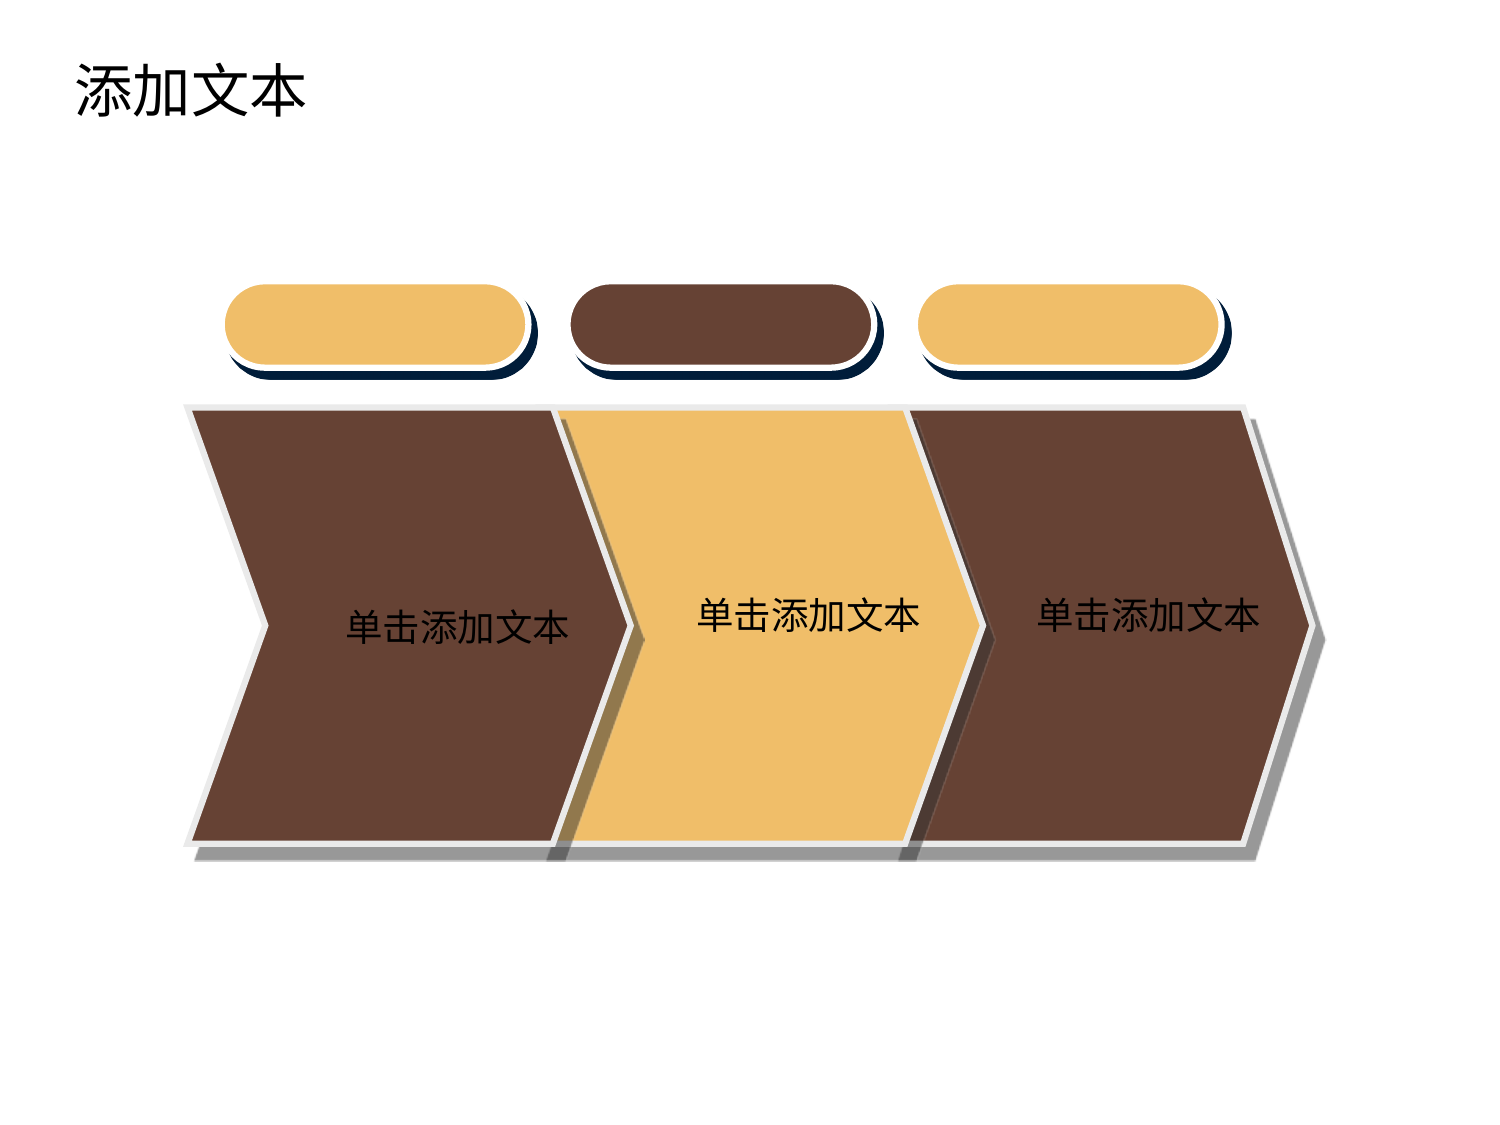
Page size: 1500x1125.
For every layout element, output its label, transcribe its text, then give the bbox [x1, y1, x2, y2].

text_box 单击添加文本 [1021, 575, 1277, 645]
text_box [554, 407, 984, 844]
text_box [221, 281, 529, 368]
text_box 单击添加文本 [330, 587, 585, 657]
text_box [906, 407, 1313, 844]
text_box 单击添加文本 [681, 575, 937, 645]
text_box [567, 281, 875, 368]
text_box 添加文本 [60, 46, 323, 132]
text_box [914, 281, 1222, 368]
text_box [187, 407, 631, 844]
